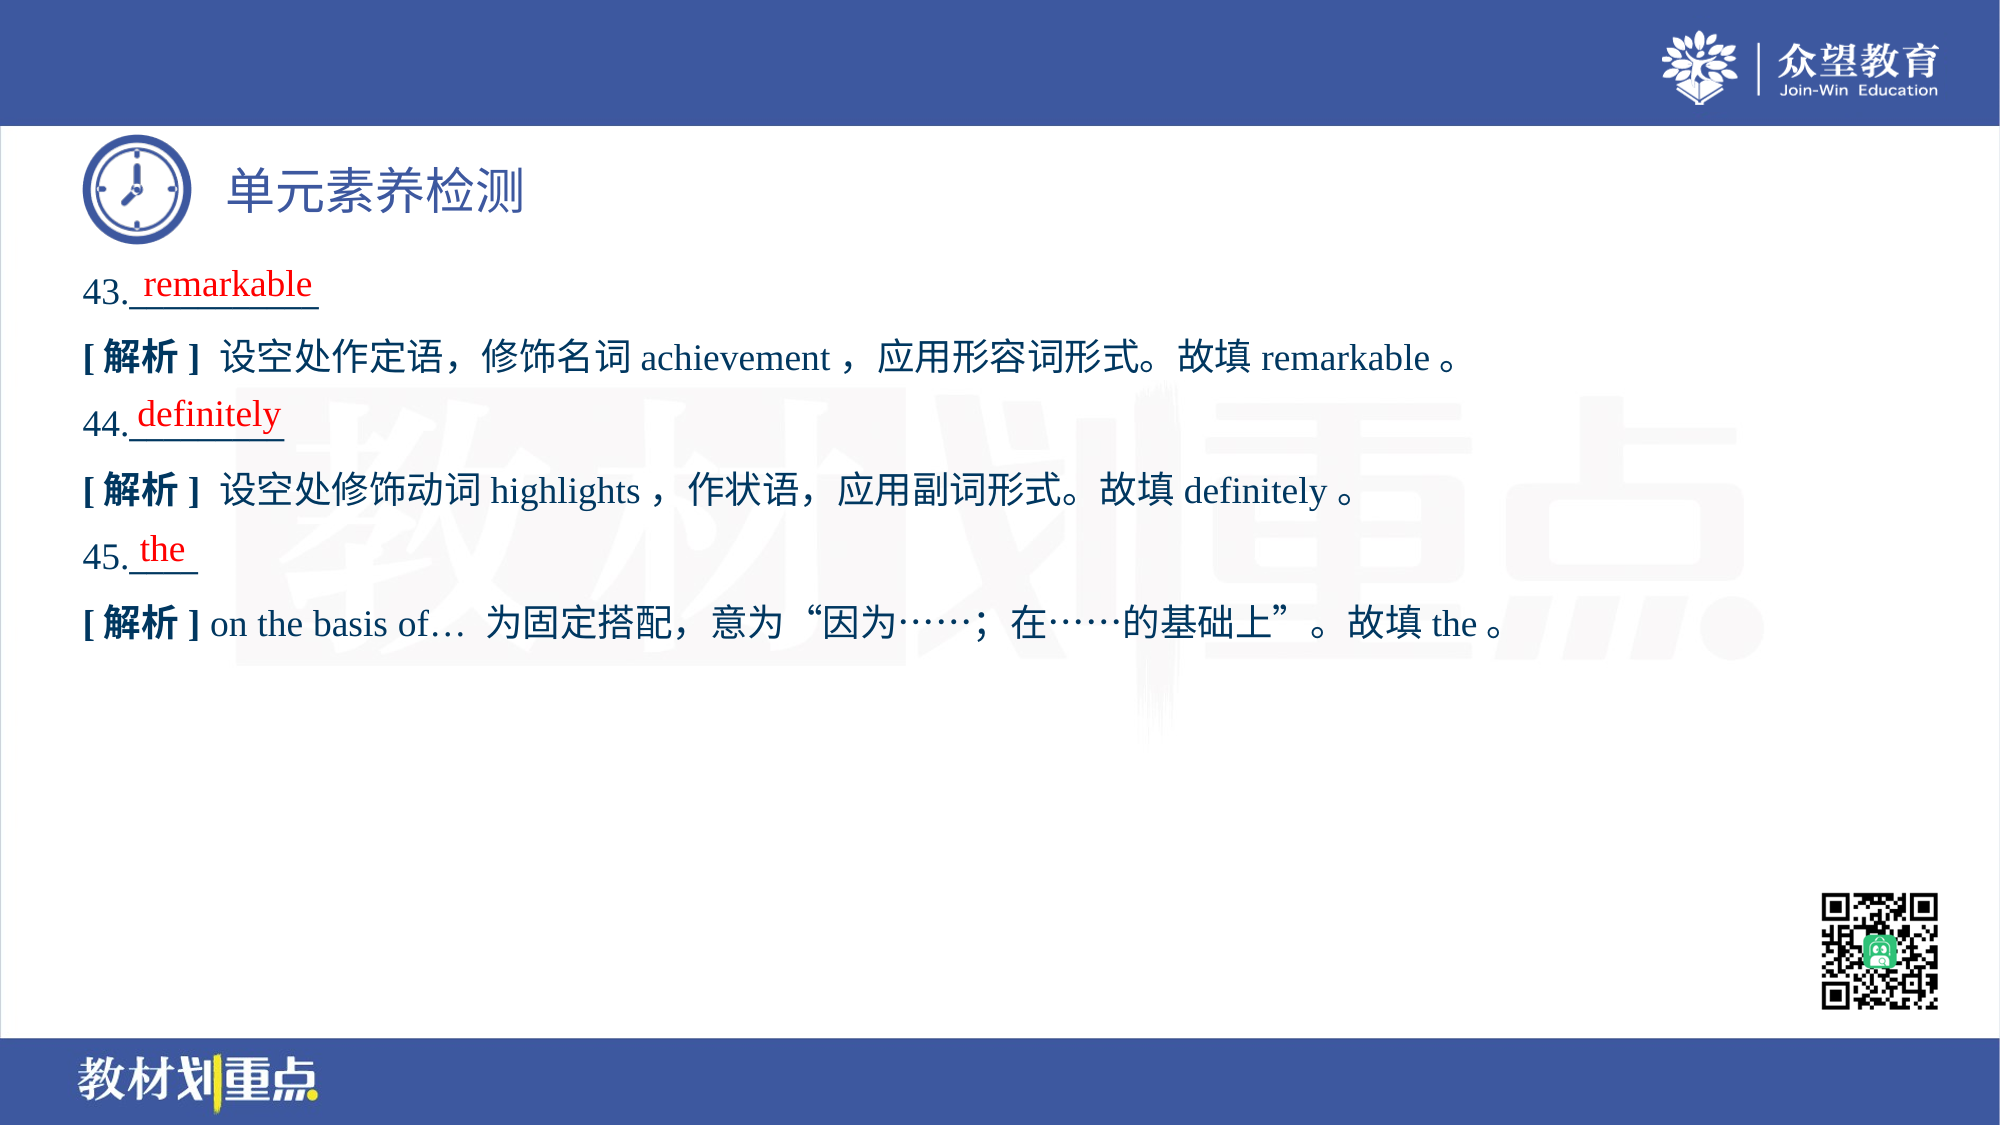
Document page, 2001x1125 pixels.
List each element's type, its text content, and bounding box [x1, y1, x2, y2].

text_box [解析] 设空处作定语，修饰名词achievement，应用形容词形式。故填remarkable。 [82, 313, 1817, 371]
text_box 45.____ [82, 512, 1817, 571]
text_box 44._________ [82, 379, 1817, 438]
text_box definitely [124, 369, 296, 428]
text_box remarkable [130, 238, 327, 298]
text_box [解析] 设空处修饰动词highlights，作状语，应用副词形式。故填definitely。 [82, 446, 1817, 504]
text_box 43.___________ [82, 247, 1817, 306]
picture [0, 0, 2000, 1125]
text_box [解析] on the basis of… 为固定搭配，意为“因为……；在……的基础上”。故填the。 [82, 579, 1817, 637]
text_box the [126, 504, 200, 563]
